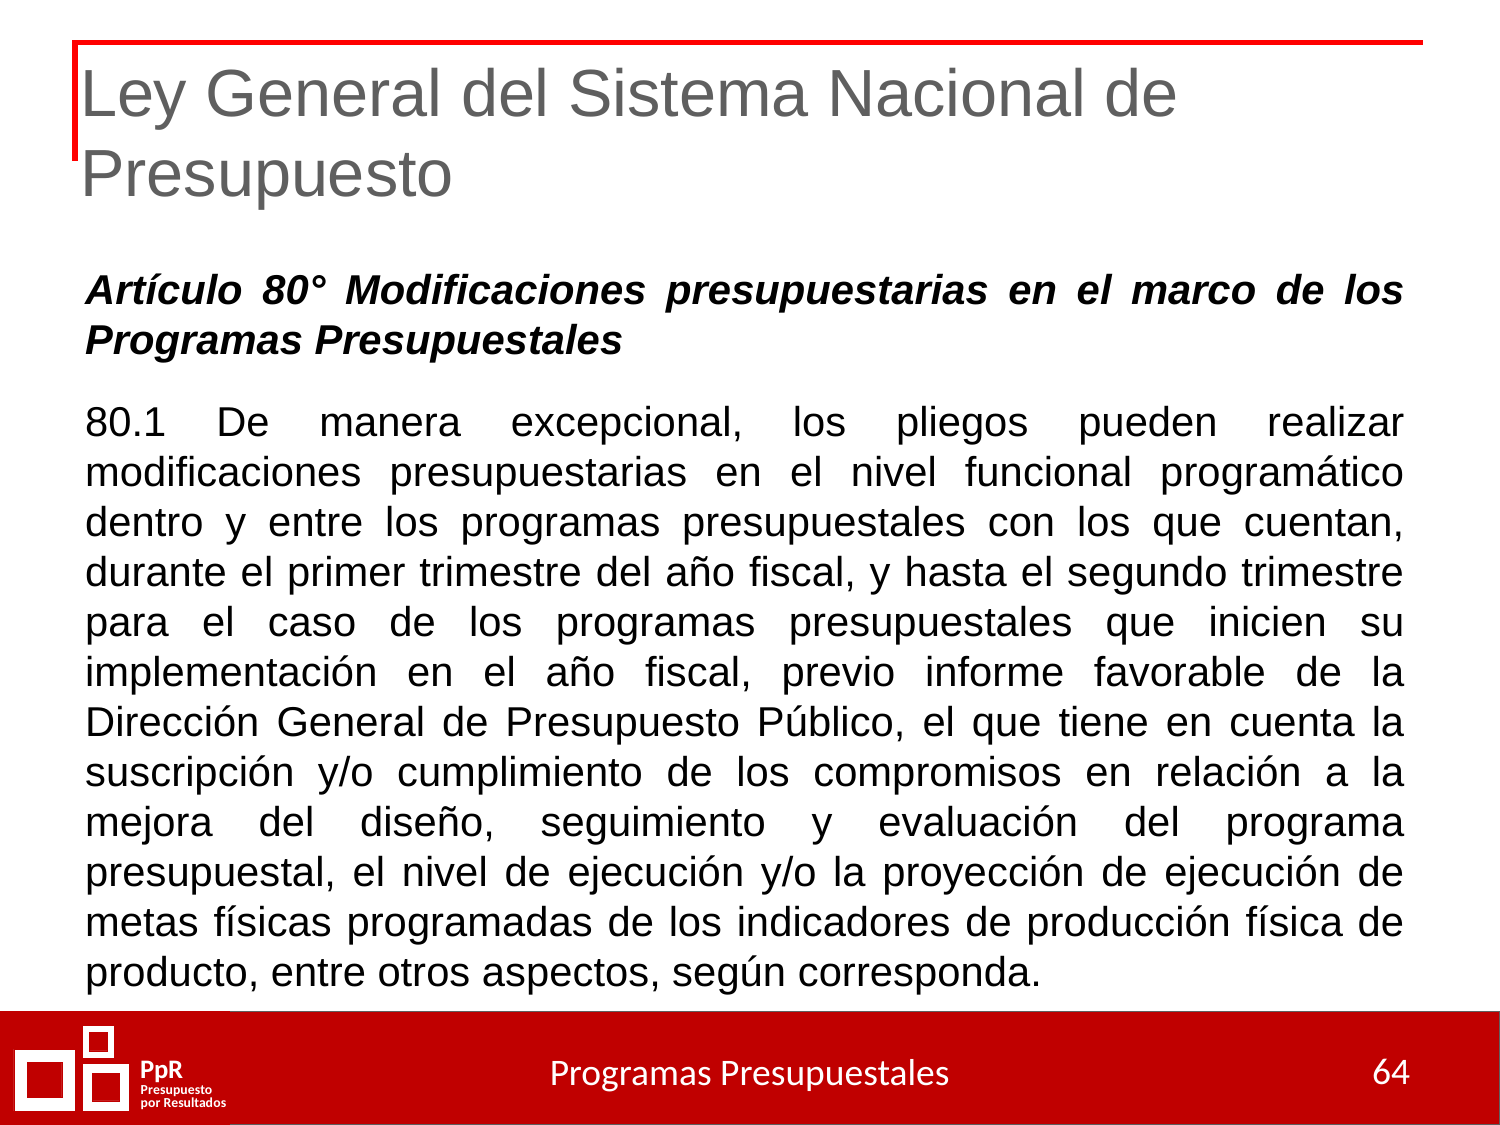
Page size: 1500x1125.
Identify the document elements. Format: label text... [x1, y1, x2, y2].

list Artículo 80° Modificaciones presupuestarias en el marco de los Programas Presupuestales 80.1 De manera excepcional, los pliegos pueden realizar modificaciones presupuestarias en el nivel funcional programático dentro y entre los programas presupuestales con los que cuentan, durante el primer trimestre del año fiscal, y hasta el segundo trimestre para el caso de los programas presupuestales que inicien su implementación en el año fiscal, previo informe favorable de la Dirección General de Presupuesto Público, el que tiene en cuenta la suscripción y/o cumplimiento de los compromisos en relación a la mejora del diseño, seguimiento y evaluación del programa presupuestal, el nivel de ejecución y/o la proyección de ejecución de metas físicas programadas de los indicadores de producción física de producto, entre otros aspectos, según corresponda. [69, 255, 1421, 999]
slide_number 64 [1074, 1023, 1426, 1100]
footer Programas Presupuestales [512, 1024, 988, 1101]
title Ley General del Sistema Nacional de Presupuesto [64, 42, 1416, 231]
